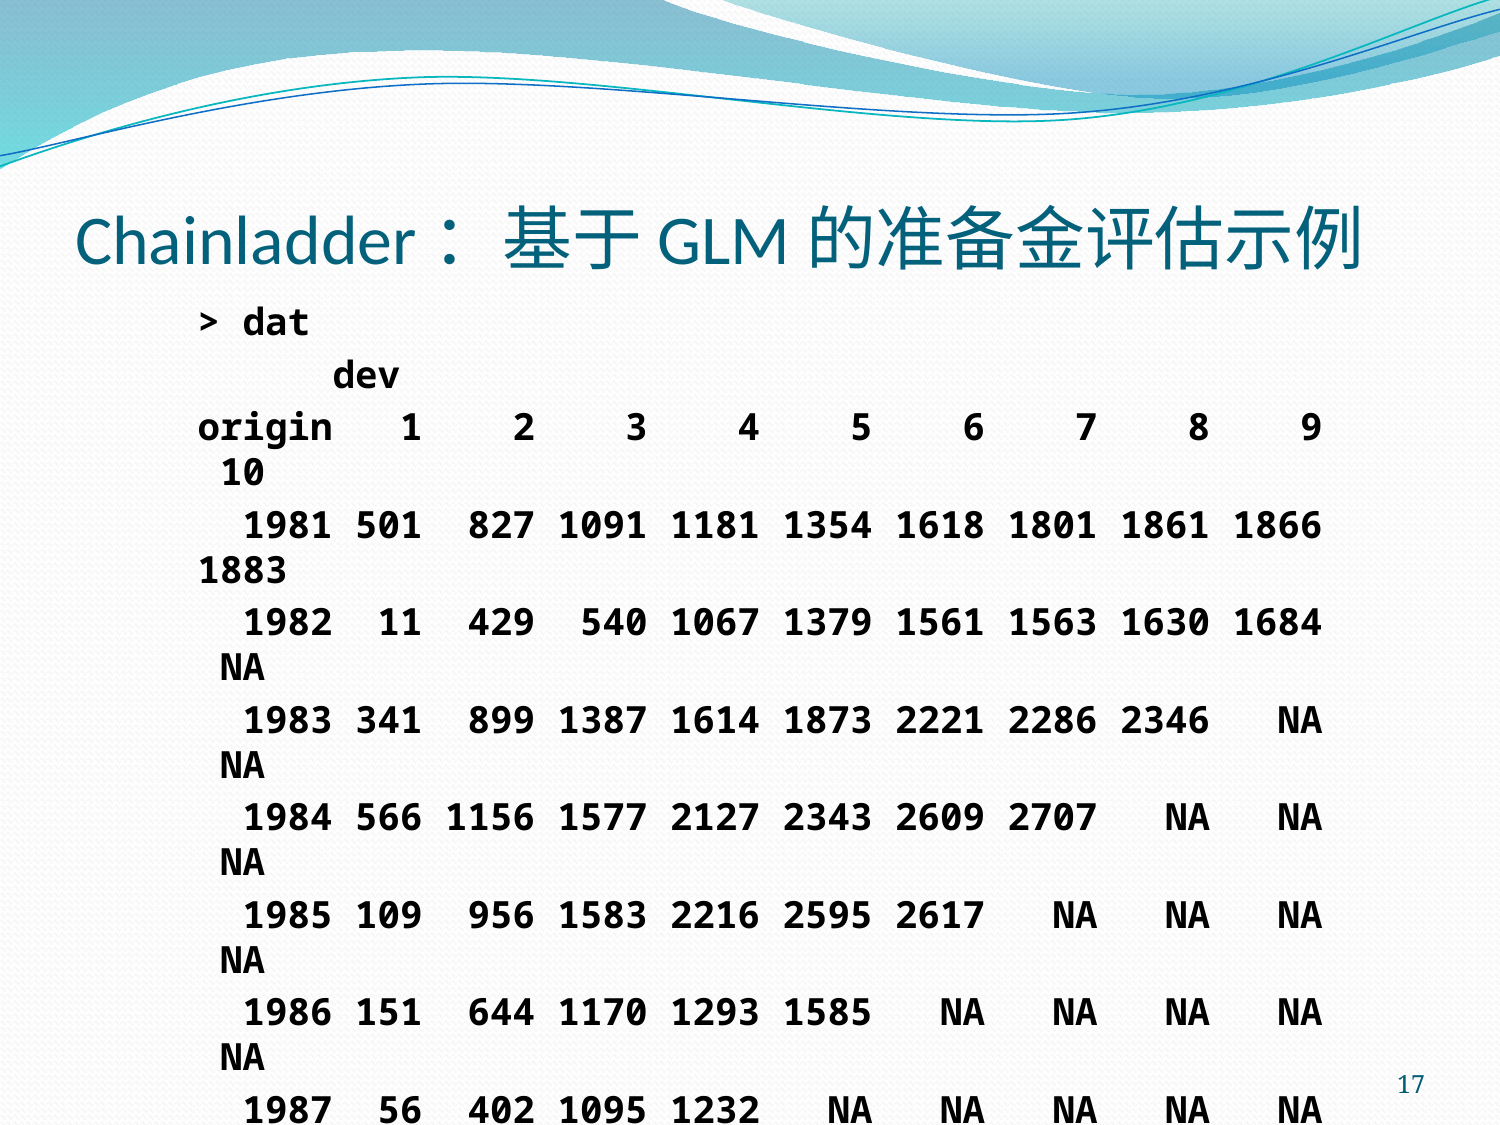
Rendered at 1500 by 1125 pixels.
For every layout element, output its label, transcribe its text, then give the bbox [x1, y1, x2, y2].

list > dat dev origin 1 2 3 4 5 6 7 8 9 10 1981 501 827 1091 1181 1354 1618 1801 1861 1866 1883 1982 11 429 540 1067 1379 1561 1563 1630 1684 NA 1983 341 899 1387 1614 1873 2221 2286 2346 NA NA 1984 566 1156 1577 2127 2343 2609 2707 NA NA NA 1985 109 956 1583 2216 2595 2617 NA NA NA NA 1986 151 644 1170 1293 1585 NA NA NA NA NA 1987 56 402 1095 1232 NA NA NA NA NA NA 1988 135 695 1311 NA NA NA NA NA NA NA 1989 313 539 NA NA NA NA NA NA NA NA 1990 206 NA NA NA NA NA NA NA NA NA > fit=glmReserve(dat,var.power=2,mse.method='bootstrap') [183, 290, 1365, 1071]
title Chainladder：基于GLM的准备金评估示例 [75, 115, 1425, 279]
slide_number 17 [1299, 1042, 1425, 1103]
